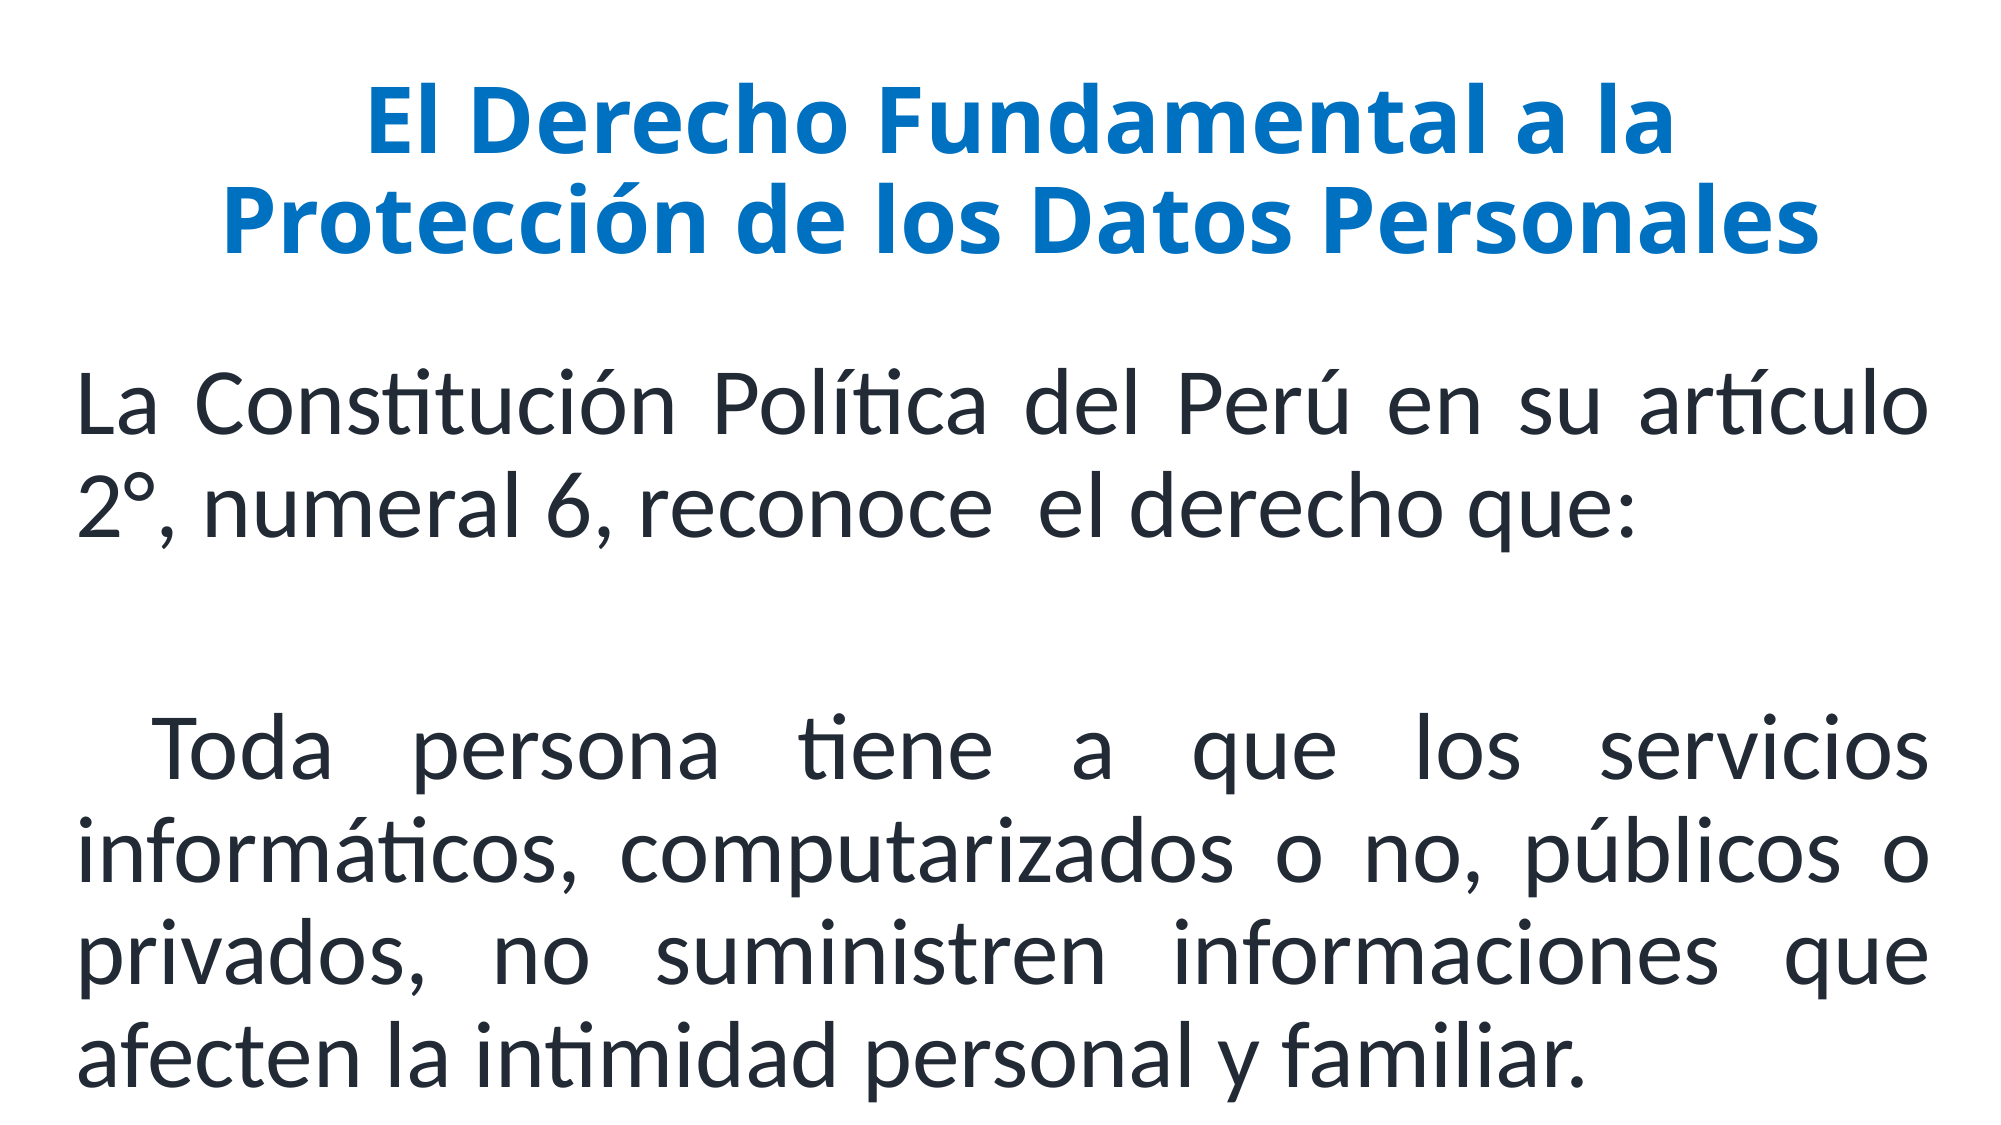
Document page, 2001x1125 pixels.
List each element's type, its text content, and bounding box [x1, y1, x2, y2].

subtitle La Constitución Política del Perú en su artículo 2°, numeral 6, reconoce el derecho que: Toda persona tiene a que los servicios informáticos, computarizados o no, públicos o privados, no suministren informaciones que afecten la intimidad personal y familiar. [60, 344, 1949, 1125]
title El Derecho Fundamental a la Protección de los Datos Personales [157, 0, 1886, 344]
